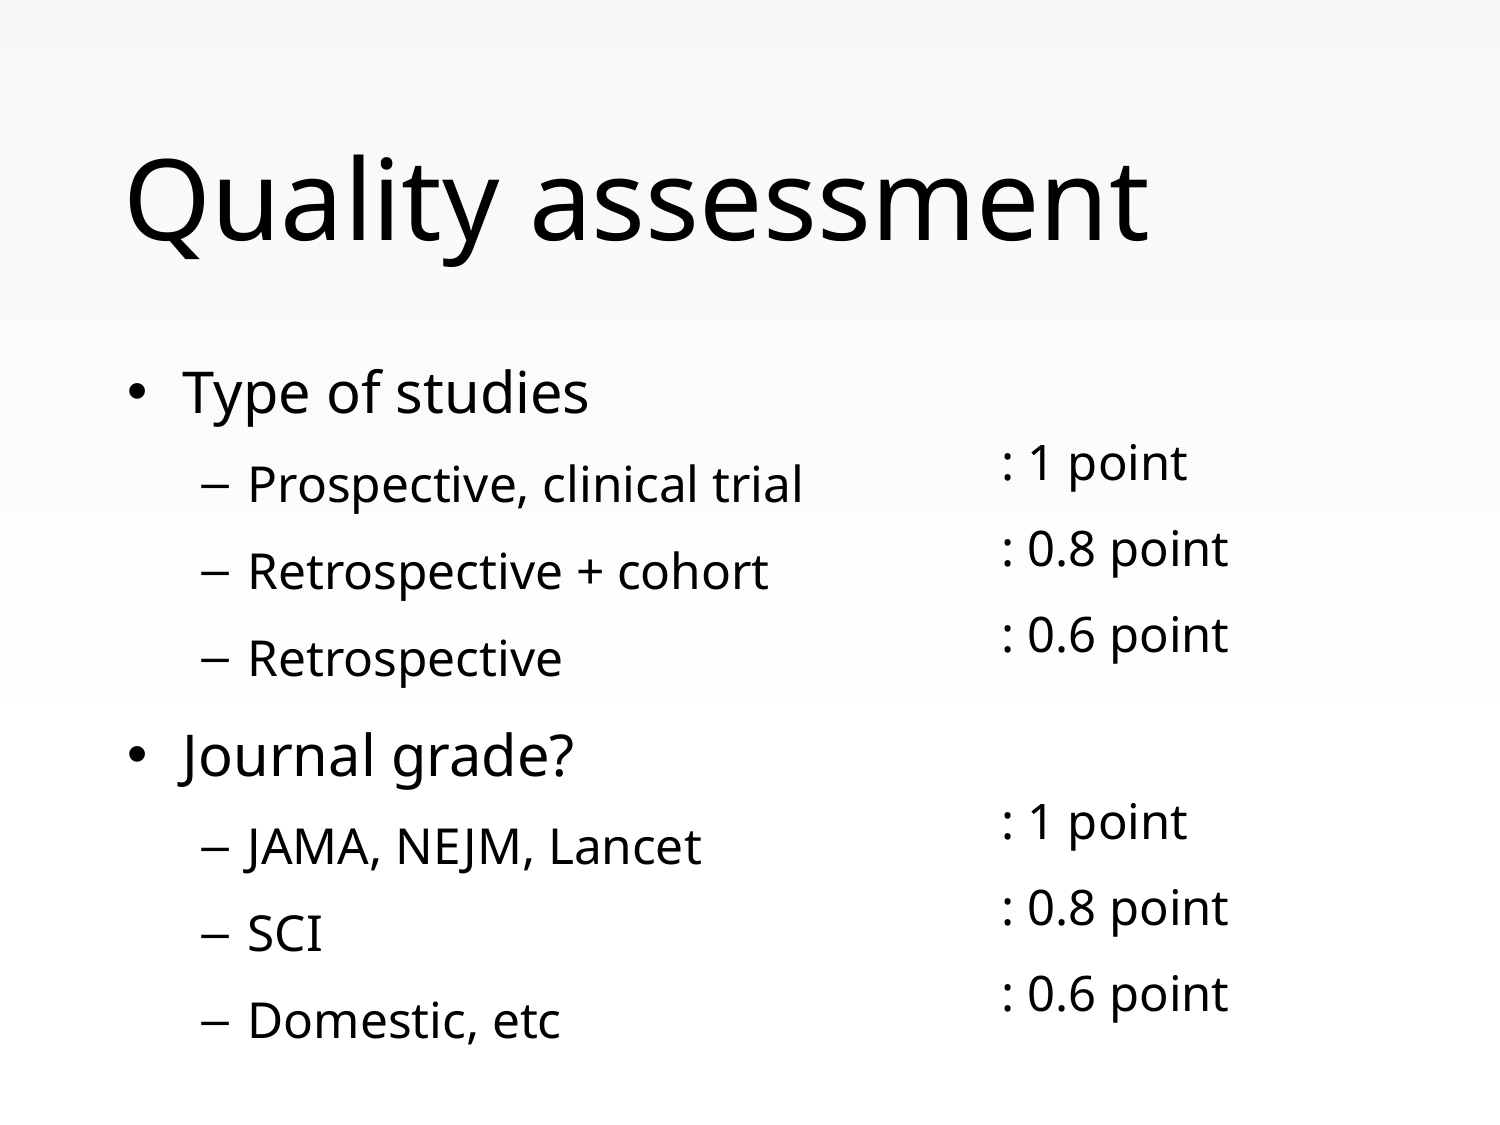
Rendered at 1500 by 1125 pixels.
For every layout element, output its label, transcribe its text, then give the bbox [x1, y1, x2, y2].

text_box : 1 point : 0.8 point : 0.6 point : 1 point : 0.8 point : 0.6 point [986, 327, 1376, 1035]
list Type of studies Prospective, clinical trial Retrospective + cohort Retrospective Journal grade? JAMA, NEJM, Lancet SCI Domestic, etc [112, 327, 916, 1059]
title Quality assessment [108, 101, 1424, 290]
